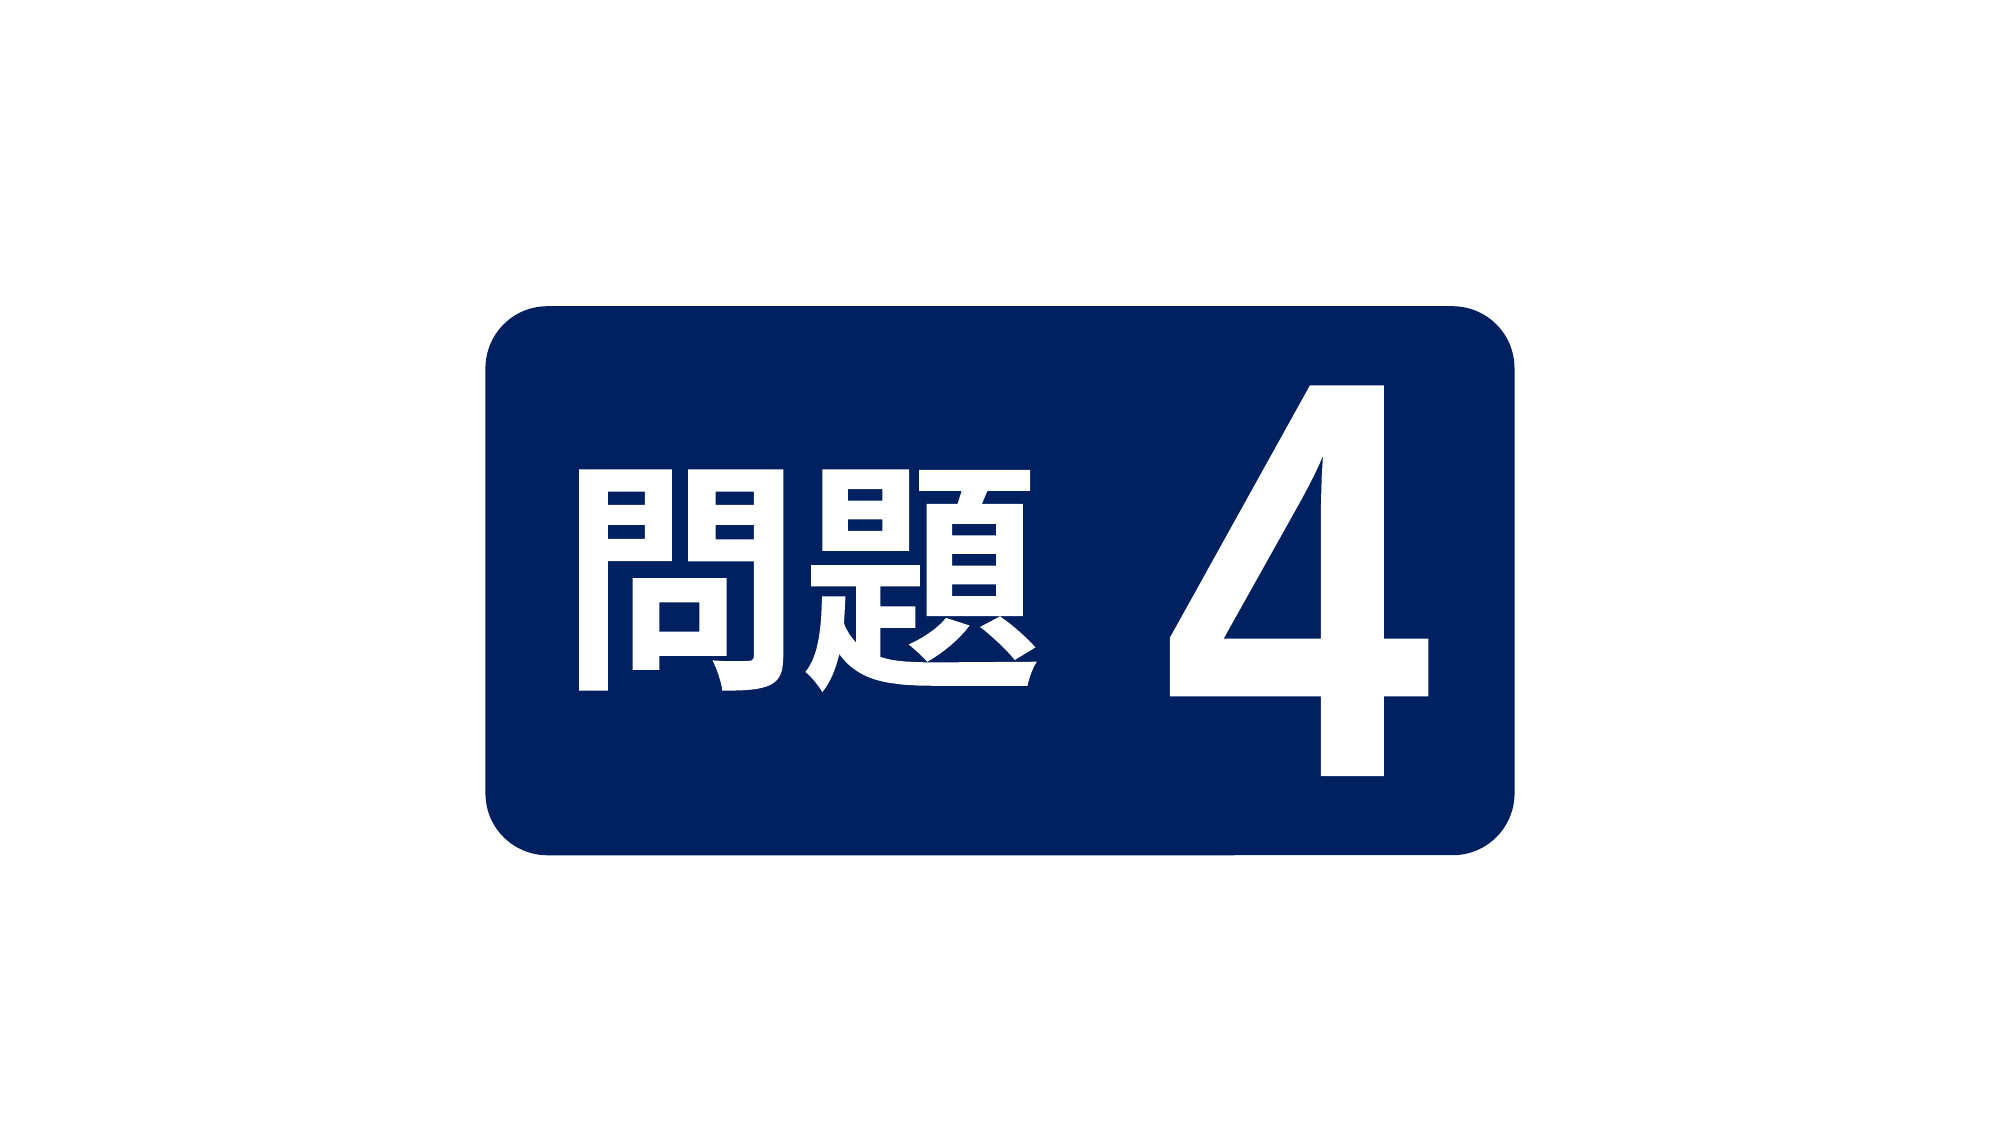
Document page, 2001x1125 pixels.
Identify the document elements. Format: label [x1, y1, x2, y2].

text_box [485, 305, 1515, 856]
